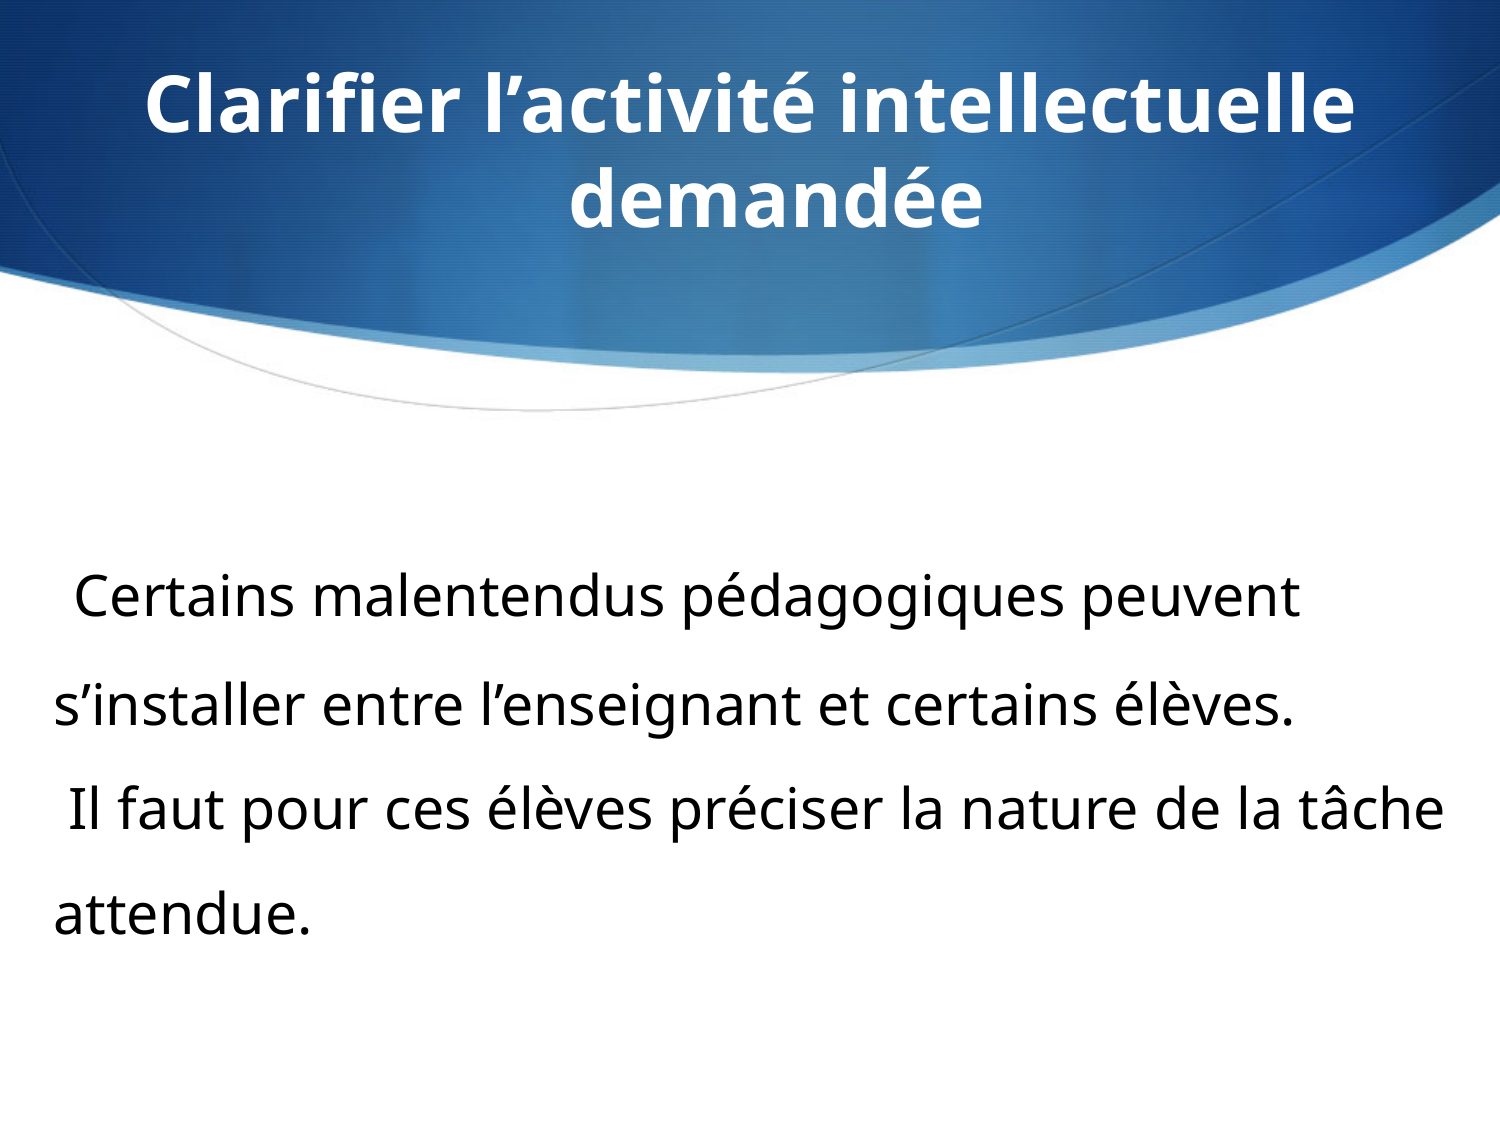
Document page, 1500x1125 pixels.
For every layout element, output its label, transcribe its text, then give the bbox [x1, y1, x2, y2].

list Clarifier l’activité intellectuelle demandée Certains malentendus pédagogiques peuvent s’installer entre l’enseignant et certains élèves. Il faut pour ces élèves préciser la nature de la tâche attendue. [38, 45, 1464, 1085]
picture [0, 0, 1500, 1125]
